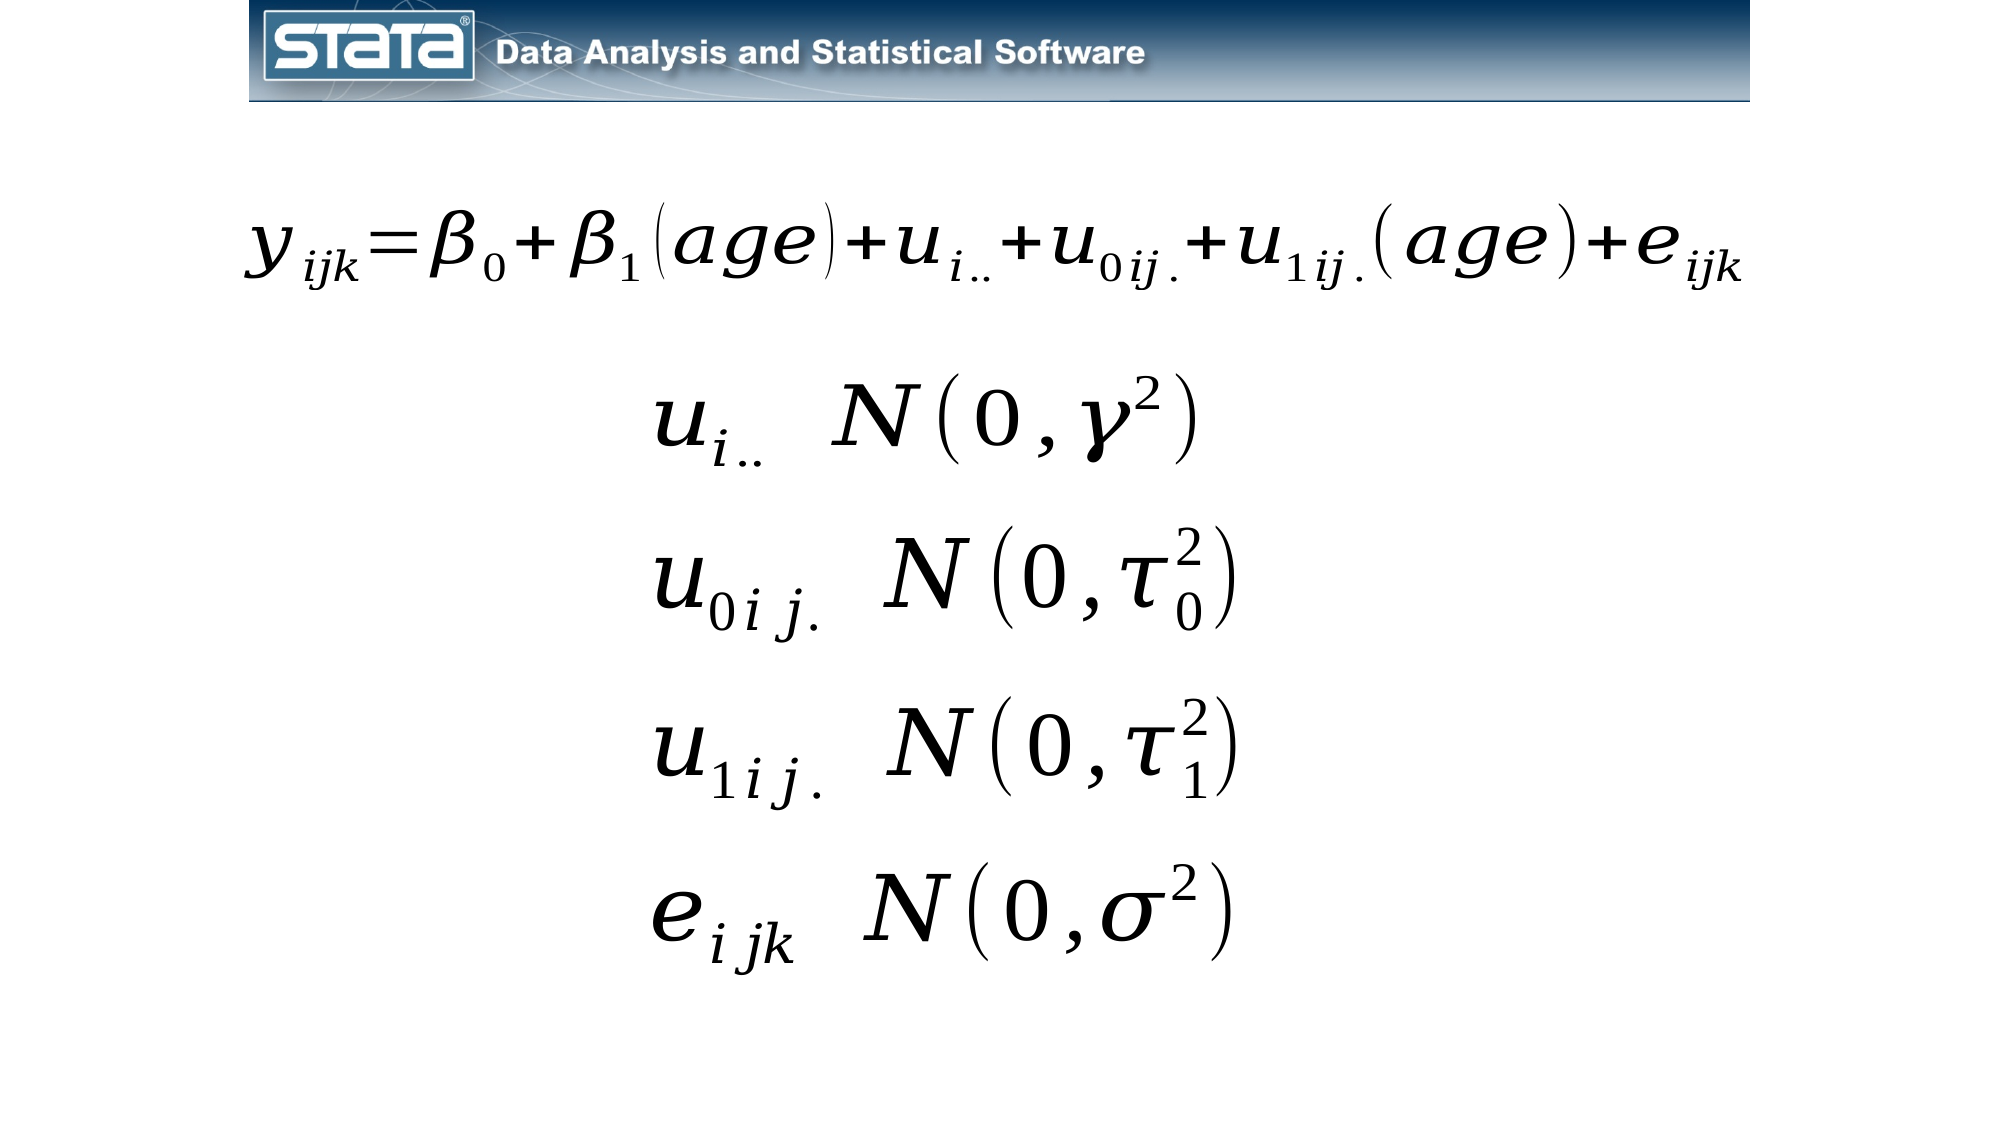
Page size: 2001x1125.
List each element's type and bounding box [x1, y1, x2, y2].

picture [249, 0, 1750, 102]
